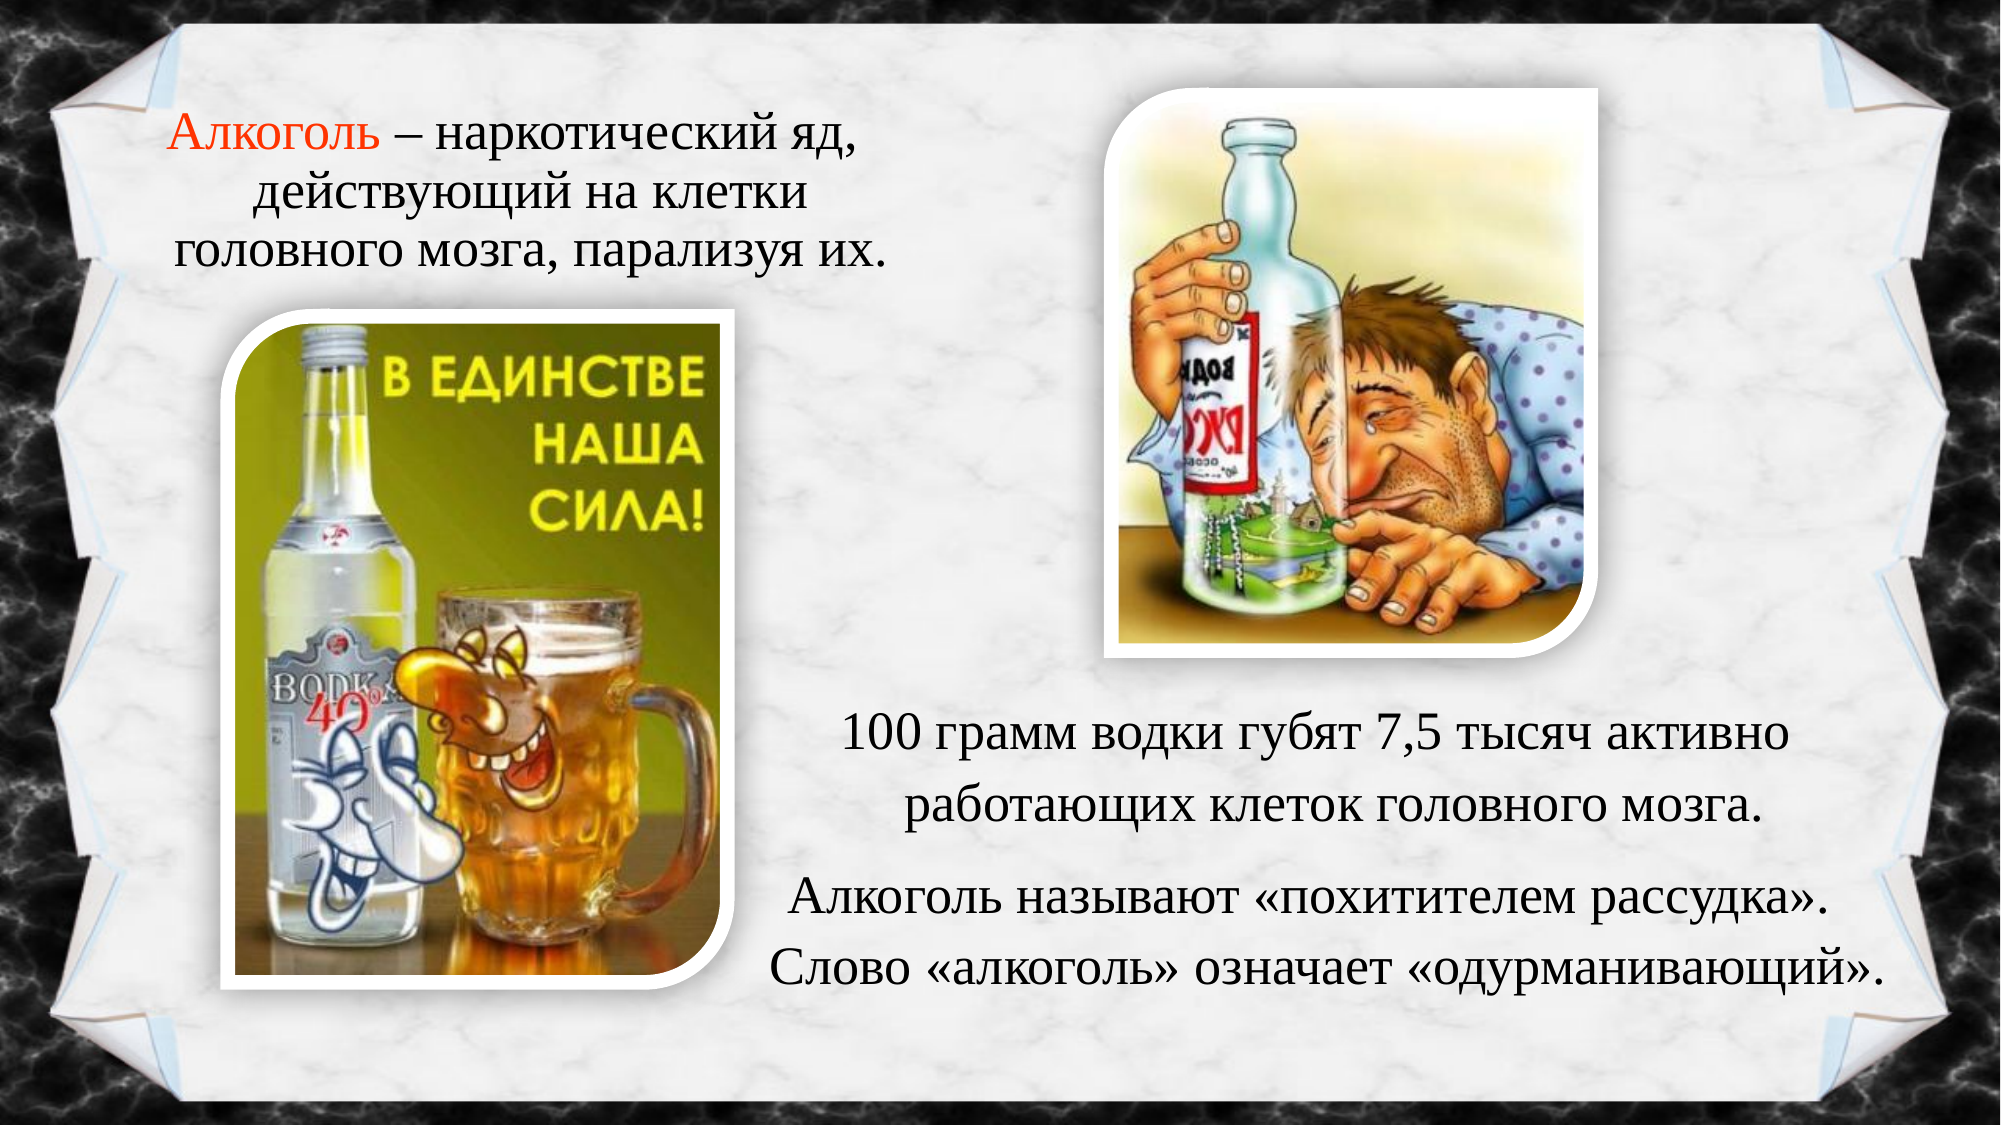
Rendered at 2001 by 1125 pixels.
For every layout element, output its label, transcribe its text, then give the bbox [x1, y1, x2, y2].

picture [0, 0, 2001, 1125]
text_box 100 грамм водки губят 7,5 тысяч активно работающих клеток головного мозга. Алкоголь называют «похитителем рассудка». Слово «алкоголь» означает «одурманивающий». [679, 681, 1953, 1025]
list Алкоголь – наркотический яд, действующий на клетки головного мозга, парализуя их. [113, 95, 911, 331]
